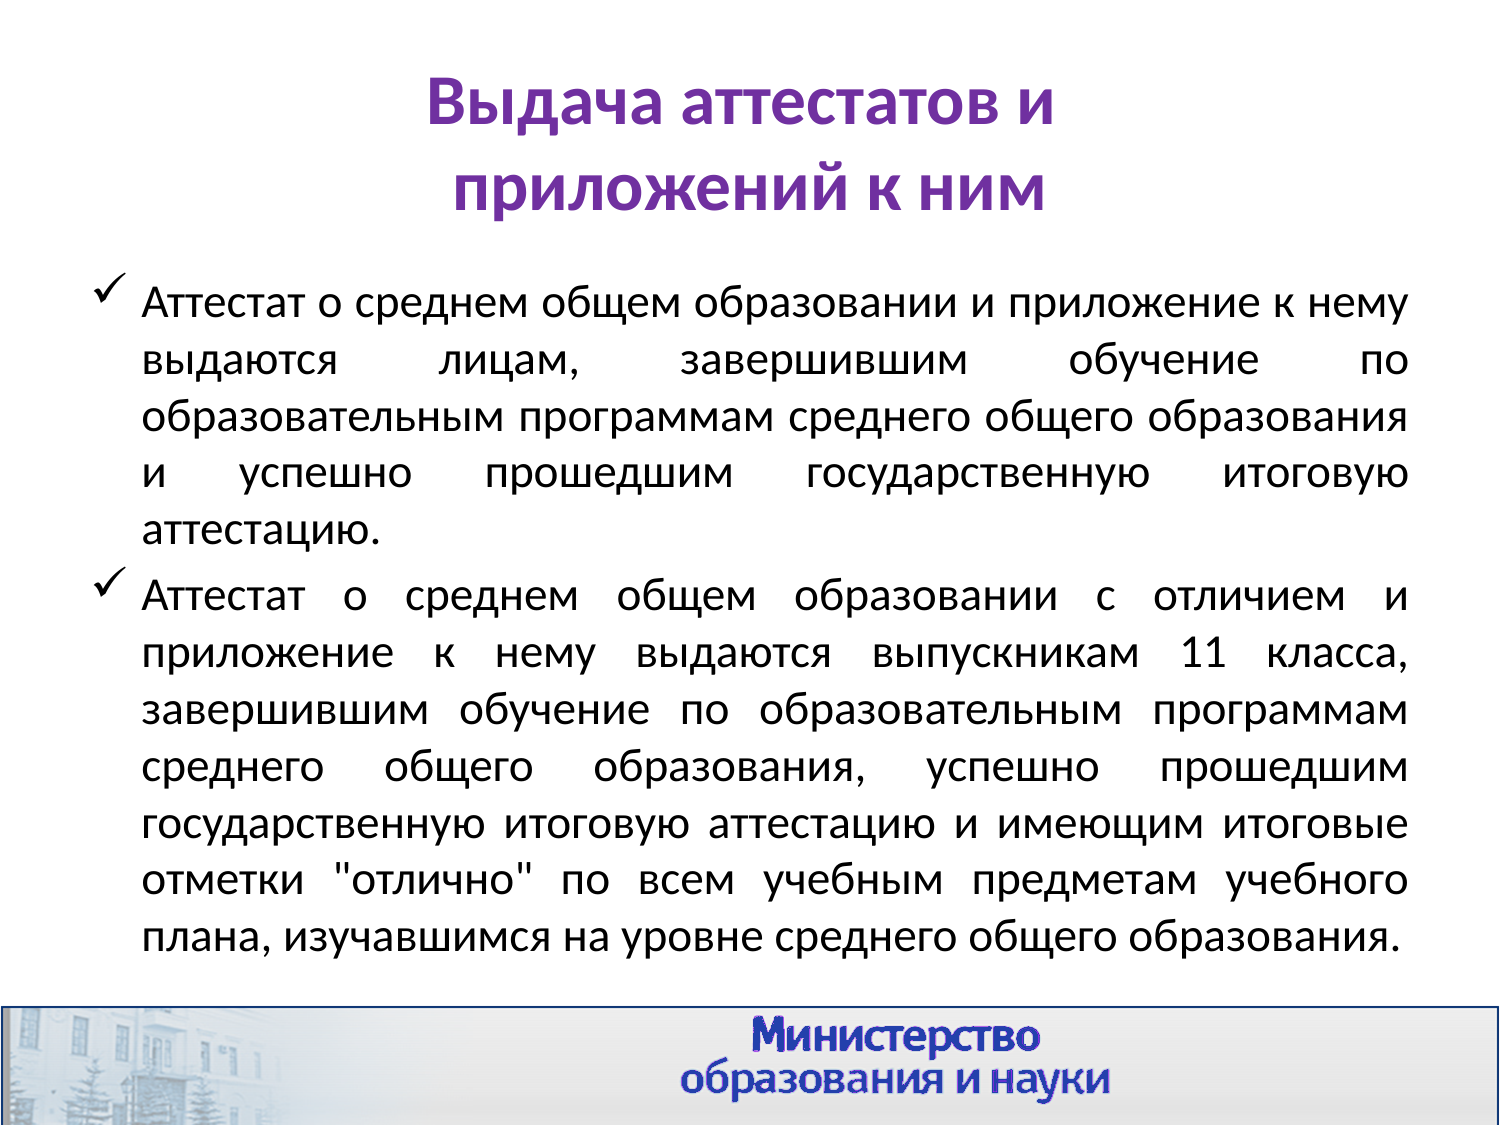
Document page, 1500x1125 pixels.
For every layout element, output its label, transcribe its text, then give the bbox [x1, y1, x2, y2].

title Выдача аттестатов и приложений к ним [75, 45, 1425, 233]
list Аттестат о среднем общем образовании и приложение к нему выдаются лицам, завершившим обучение по образовательным программам среднего общего образования и успешно прошедшим государственную итоговую аттестацию. Аттестат о среднем общем образовании с отличием и приложение к нему выдаются выпускникам 11 класса, завершившим обучение по образовательным программам среднего общего образования, успешно прошедшим государственную итоговую аттестацию и имеющим итоговые отметки "отлично" по всем учебным предметам учебного плана, изучавшимся на уровне среднего общего образования. [75, 262, 1425, 1003]
picture [0, 1004, 1500, 1125]
